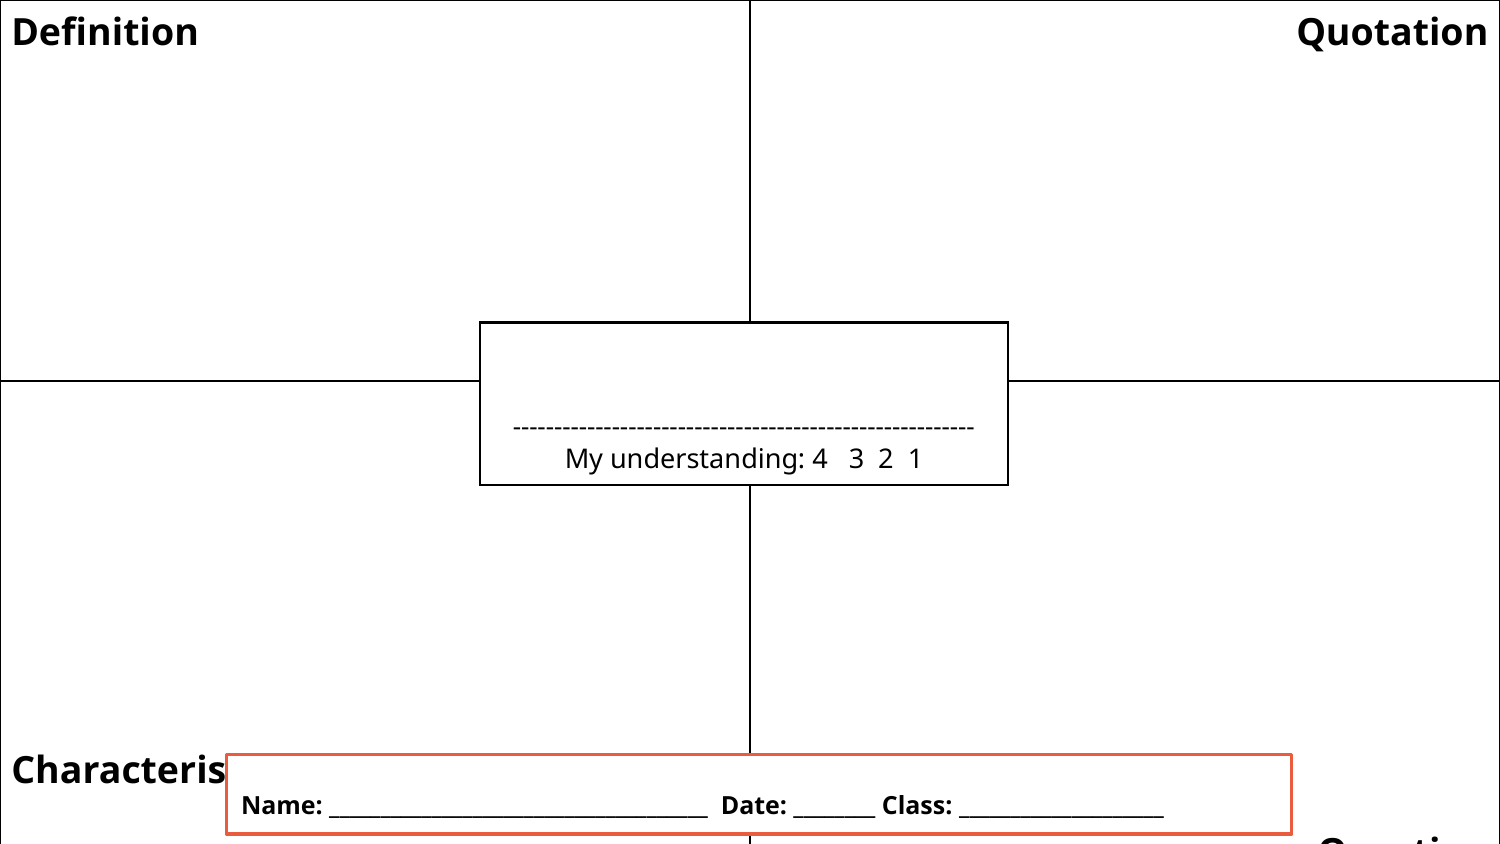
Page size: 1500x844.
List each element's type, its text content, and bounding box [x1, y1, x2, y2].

text_box Name: _____________________________________ Date: ________ Class: ____________________ [226, 754, 1292, 834]
table_cell Characteristics [1, 382, 749, 844]
table_header Definition [1, 1, 749, 380]
table_cell Question [751, 382, 1499, 844]
table_header Quotation [751, 1, 1499, 380]
text_box -------------------------------------------------------- My understanding: 4 3 2 1 [480, 322, 1008, 486]
